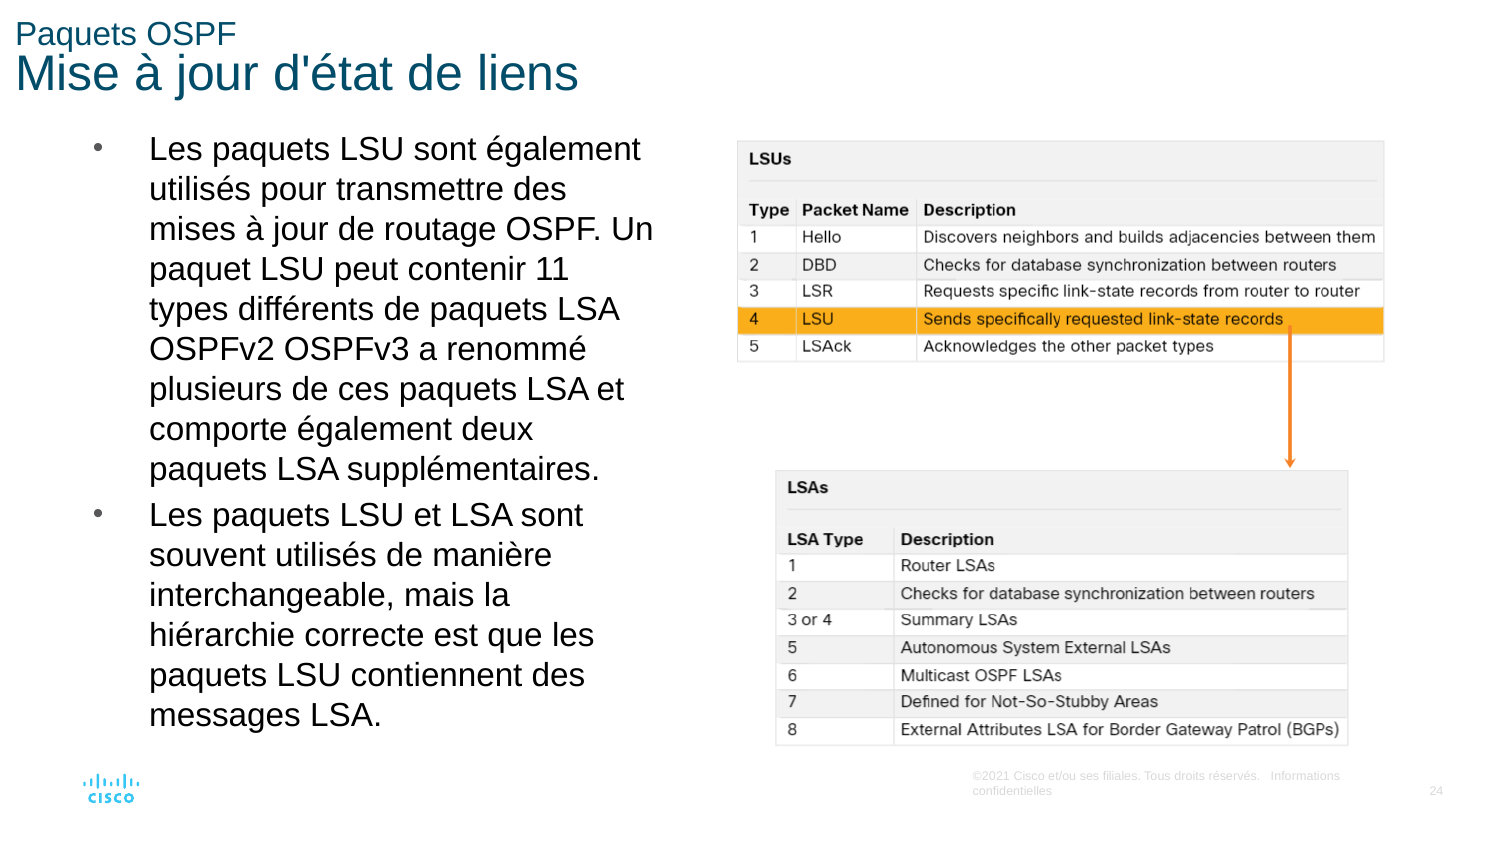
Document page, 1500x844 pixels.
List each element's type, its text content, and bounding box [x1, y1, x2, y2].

list Les paquets LSU sont également utilisés pour transmettre des mises à jour de routage OSPF. Un paquet LSU peut contenir 11 types différents de paquets LSA OSPFv2 OSPFv3 a renommé plusieurs de ces paquets LSA et comporte également deux paquets LSA supplémentaires. Les paquets LSU et LSA sont souvent utilisés de manière interchangeable, mais la hiérarchie correcte est que les paquets LSU contiennent des messages LSA. [77, 120, 670, 726]
title Paquets OSPF Mise à jour d'état de liens [0, 0, 1369, 121]
picture [731, 135, 1388, 751]
